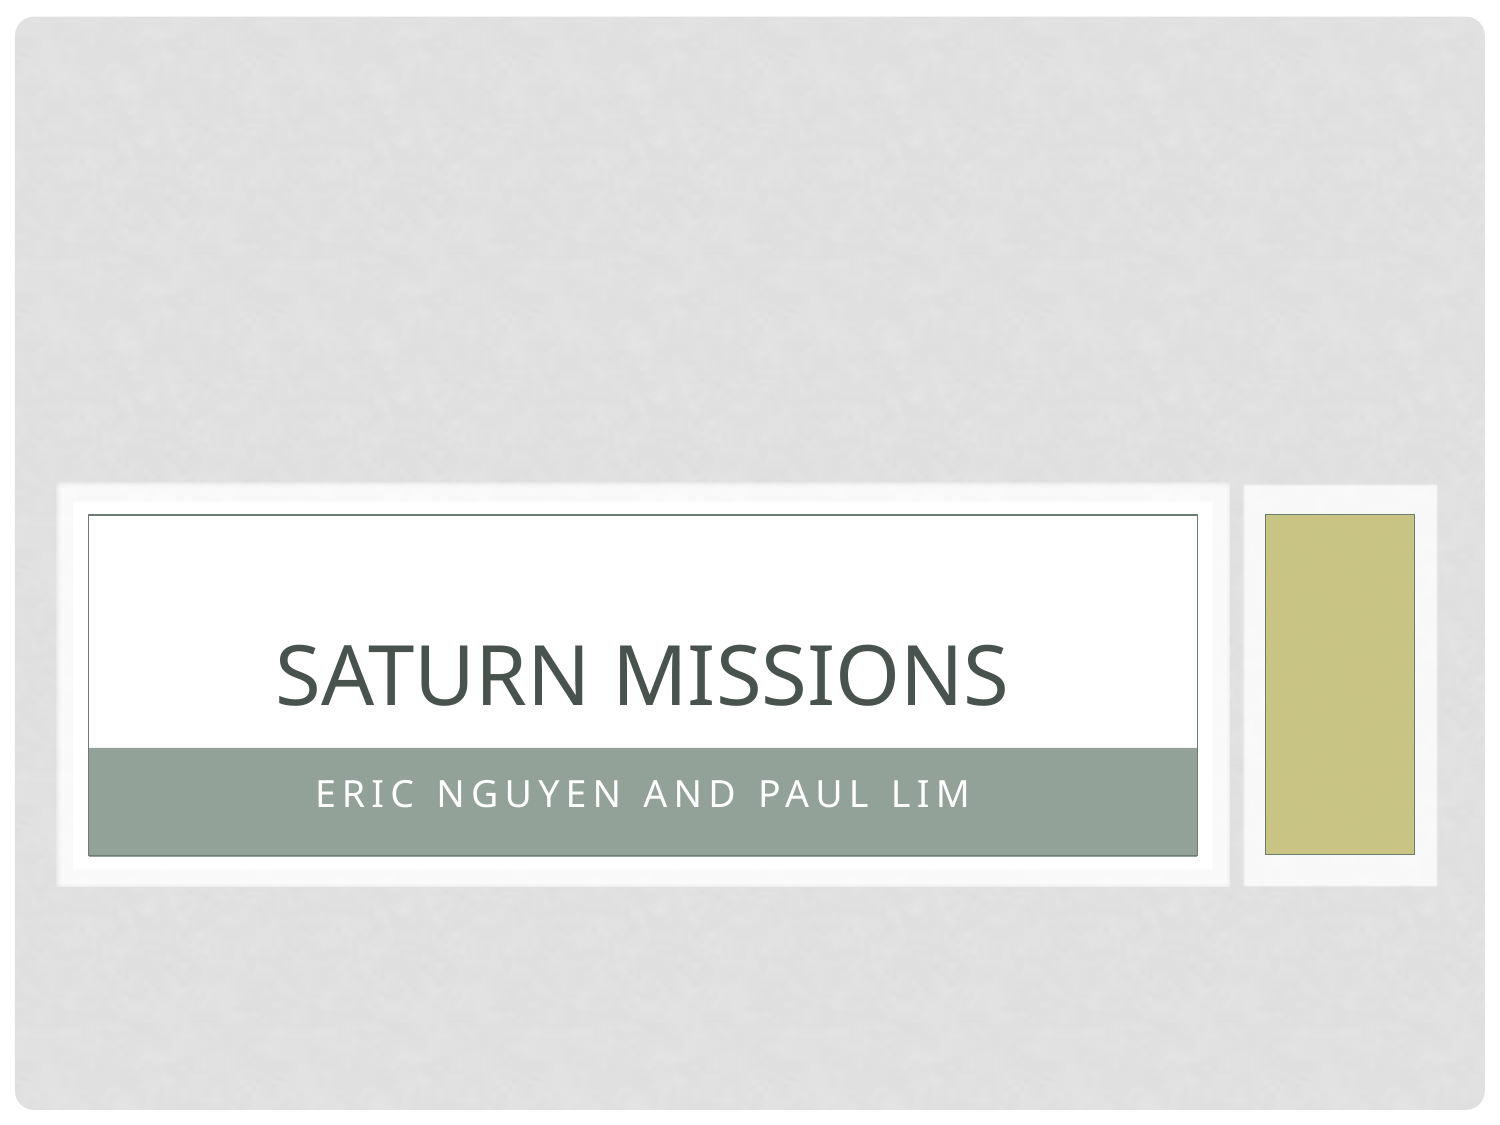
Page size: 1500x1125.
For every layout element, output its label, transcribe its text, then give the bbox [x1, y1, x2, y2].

title Saturn Missions [99, 529, 1187, 730]
subtitle Eric Nguyen and Paul Lim [105, 762, 1181, 838]
